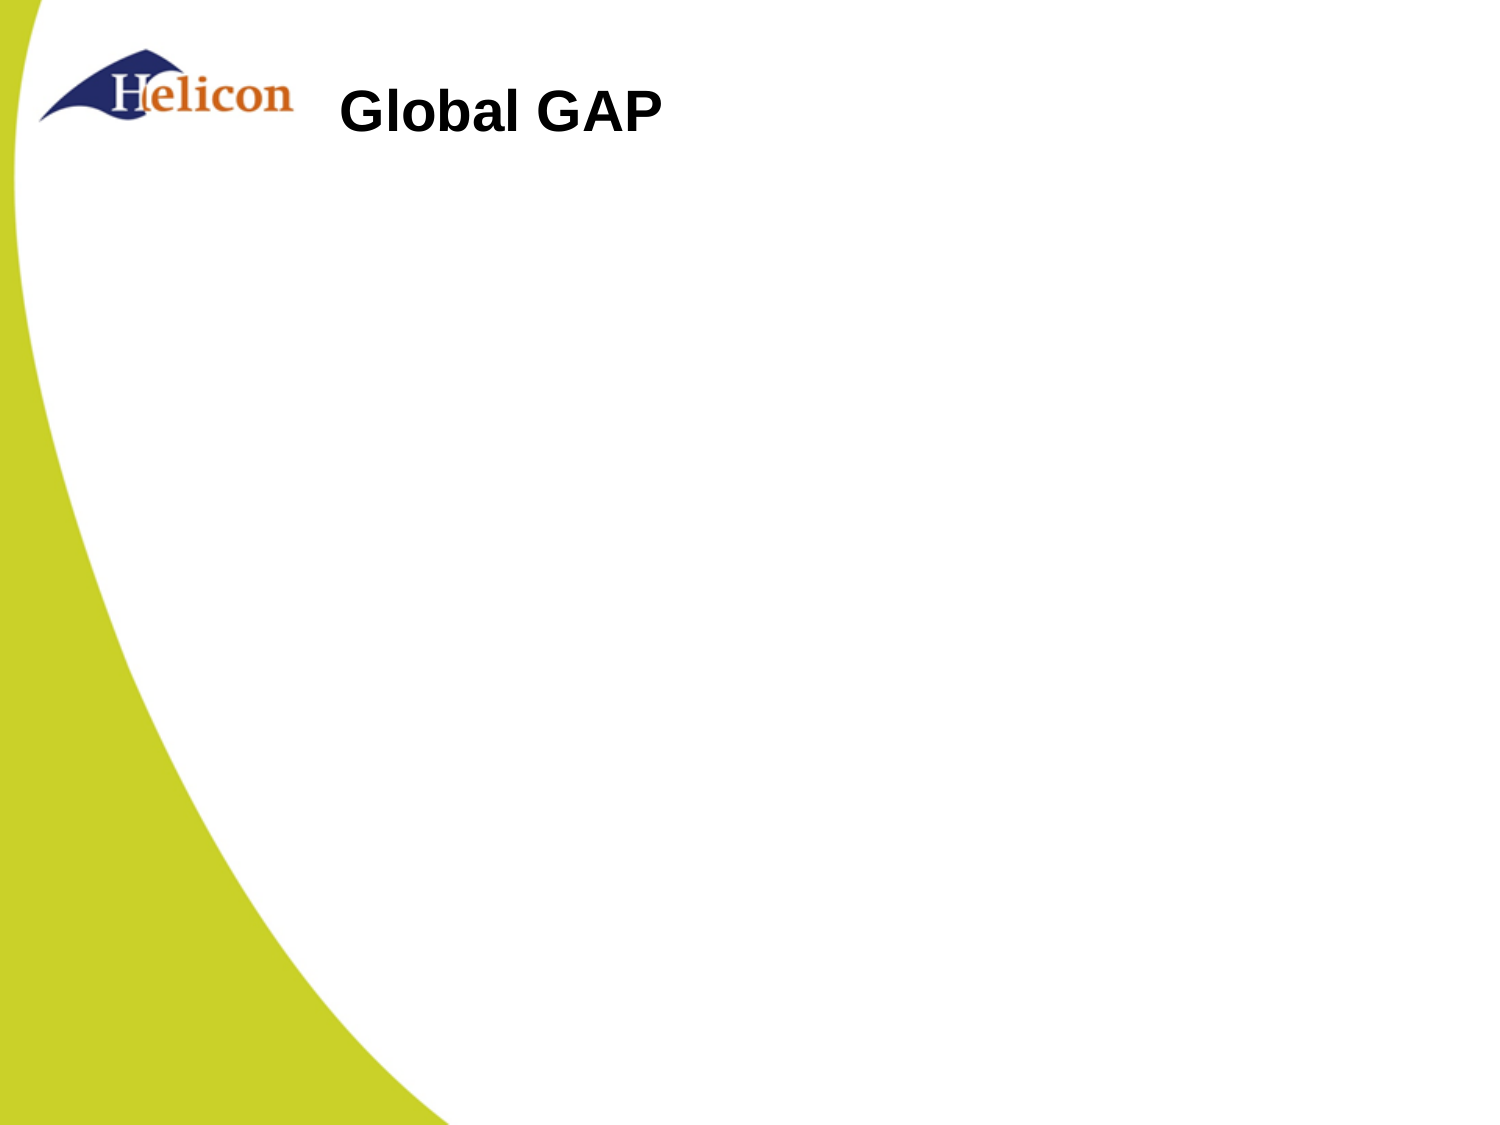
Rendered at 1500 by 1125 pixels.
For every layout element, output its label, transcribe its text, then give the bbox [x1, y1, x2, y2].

title Global GAP [324, 54, 1415, 161]
picture [0, 0, 1500, 1125]
